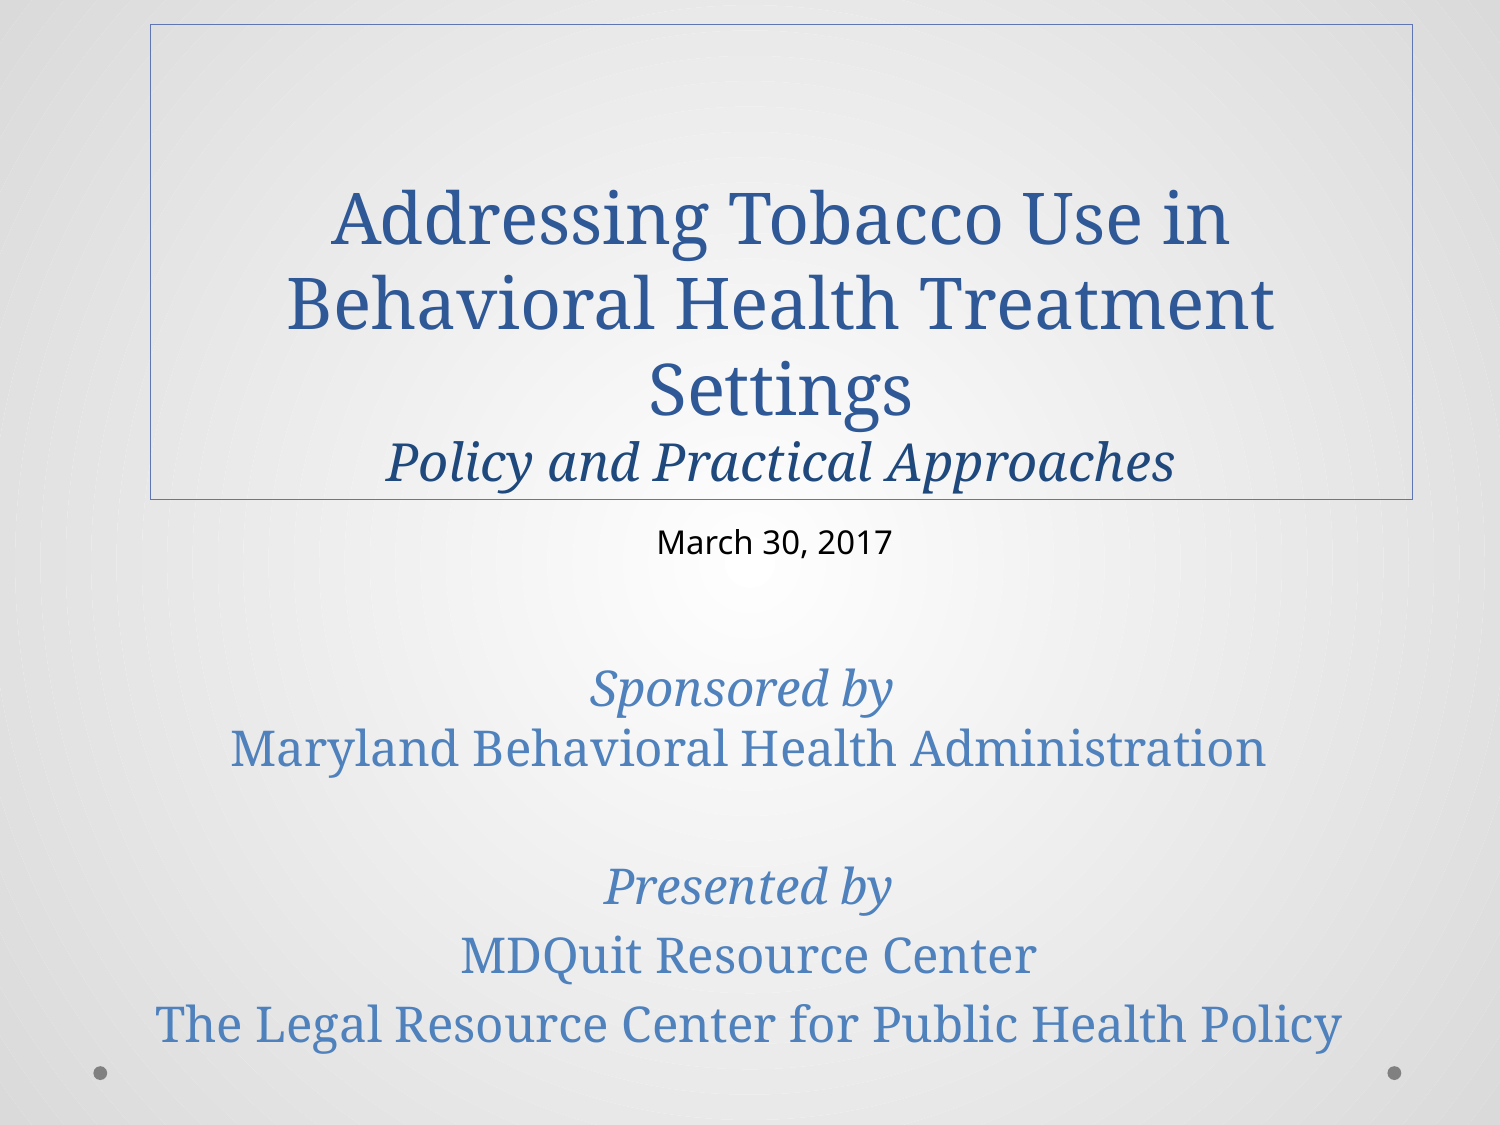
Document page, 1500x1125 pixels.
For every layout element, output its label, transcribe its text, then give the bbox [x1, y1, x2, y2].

subtitle March 30, 2017 [249, 474, 1300, 611]
title Addressing Tobacco Use in Behavioral Health Treatment Settings Policy and Practical Approaches [150, 24, 1413, 500]
text_box Sponsored by Maryland Behavioral Health Administration Presented by MDQuit Resource Center The Legal Resource Center for Public Health Policy [6, 650, 1492, 1064]
